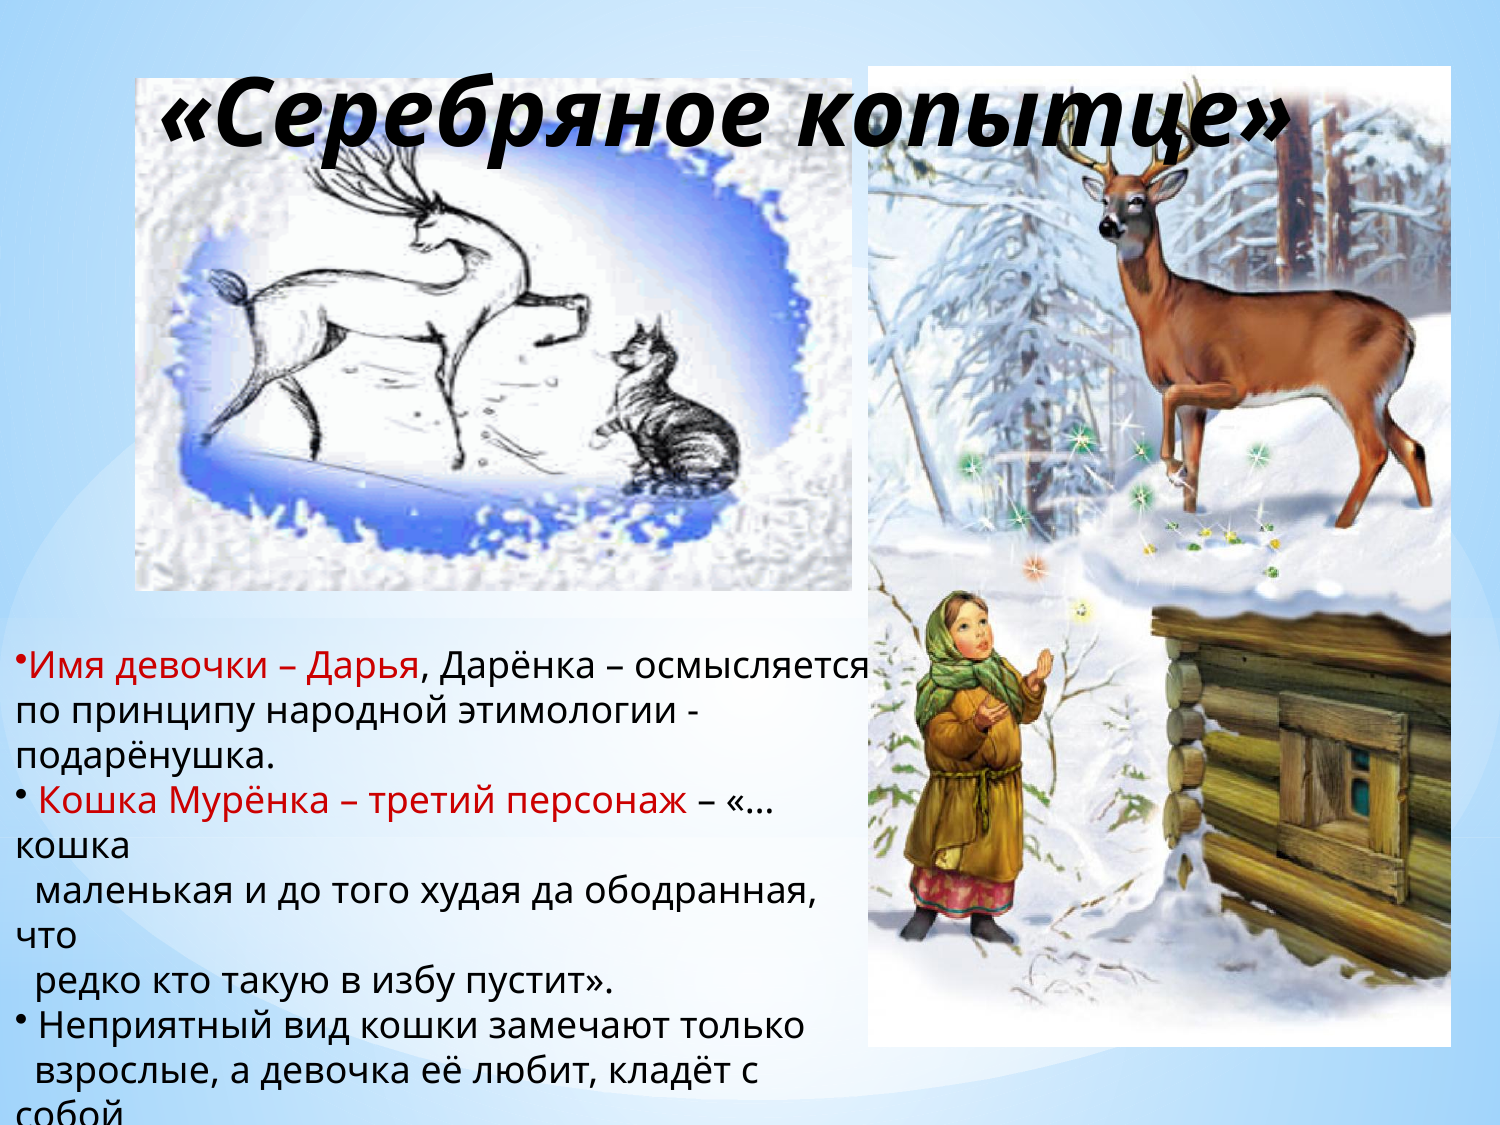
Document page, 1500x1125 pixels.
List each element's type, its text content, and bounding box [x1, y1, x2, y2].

picture [867, 66, 1452, 1047]
picture [135, 77, 852, 591]
title «Серебряное копытце» [29, 42, 1424, 231]
text_box Имя девочки – Дарья, Дарёнка – осмысляется по принципу народной этимологии - подарёнушка. Кошка Мурёнка – третий персонаж – «…кошка маленькая и до того худая да ободранная, что редко кто такую в избу пустит». Неприятный вид кошки замечают только взрослые, а девочка её любит, кладёт с собой спать, ласкает. [0, 633, 892, 1125]
